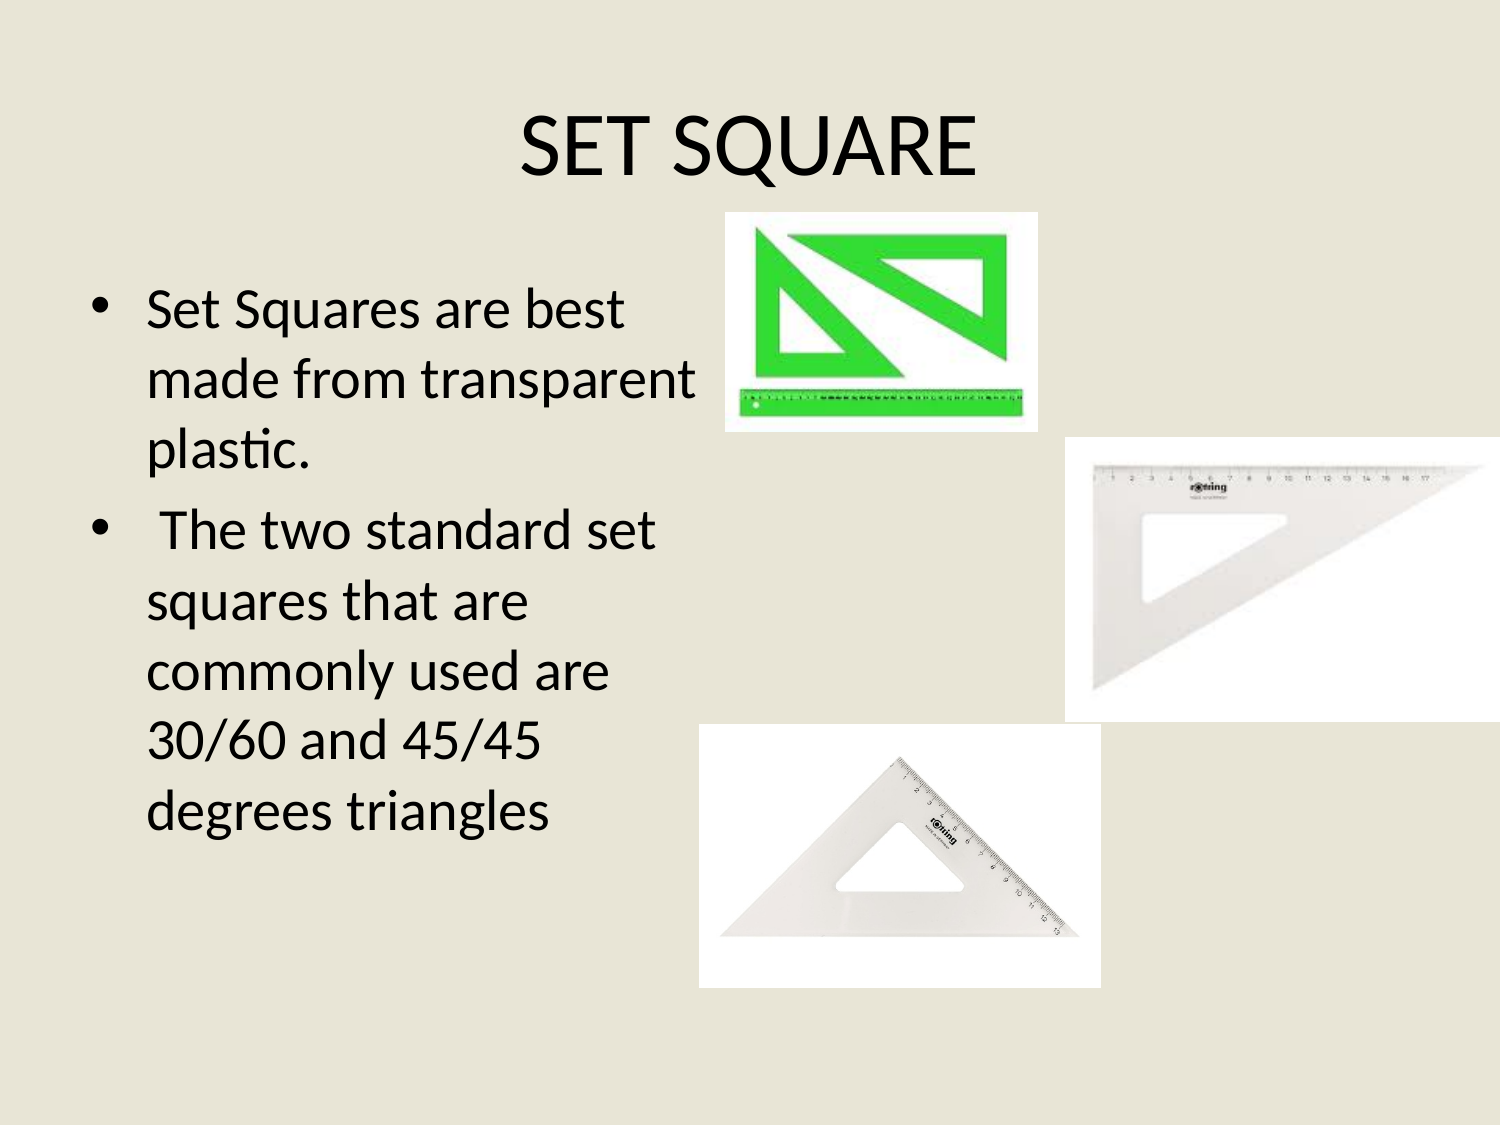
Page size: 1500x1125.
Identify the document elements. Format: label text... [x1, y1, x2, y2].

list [724, 212, 1038, 432]
title SET SQUARE [75, 45, 1425, 233]
list Set Squares are best made from transparent plastic. The two standard set squares that are commonly used are 30/60 and 45/45 degrees triangles [75, 262, 738, 1005]
picture [699, 724, 1101, 988]
picture [1065, 437, 1500, 723]
